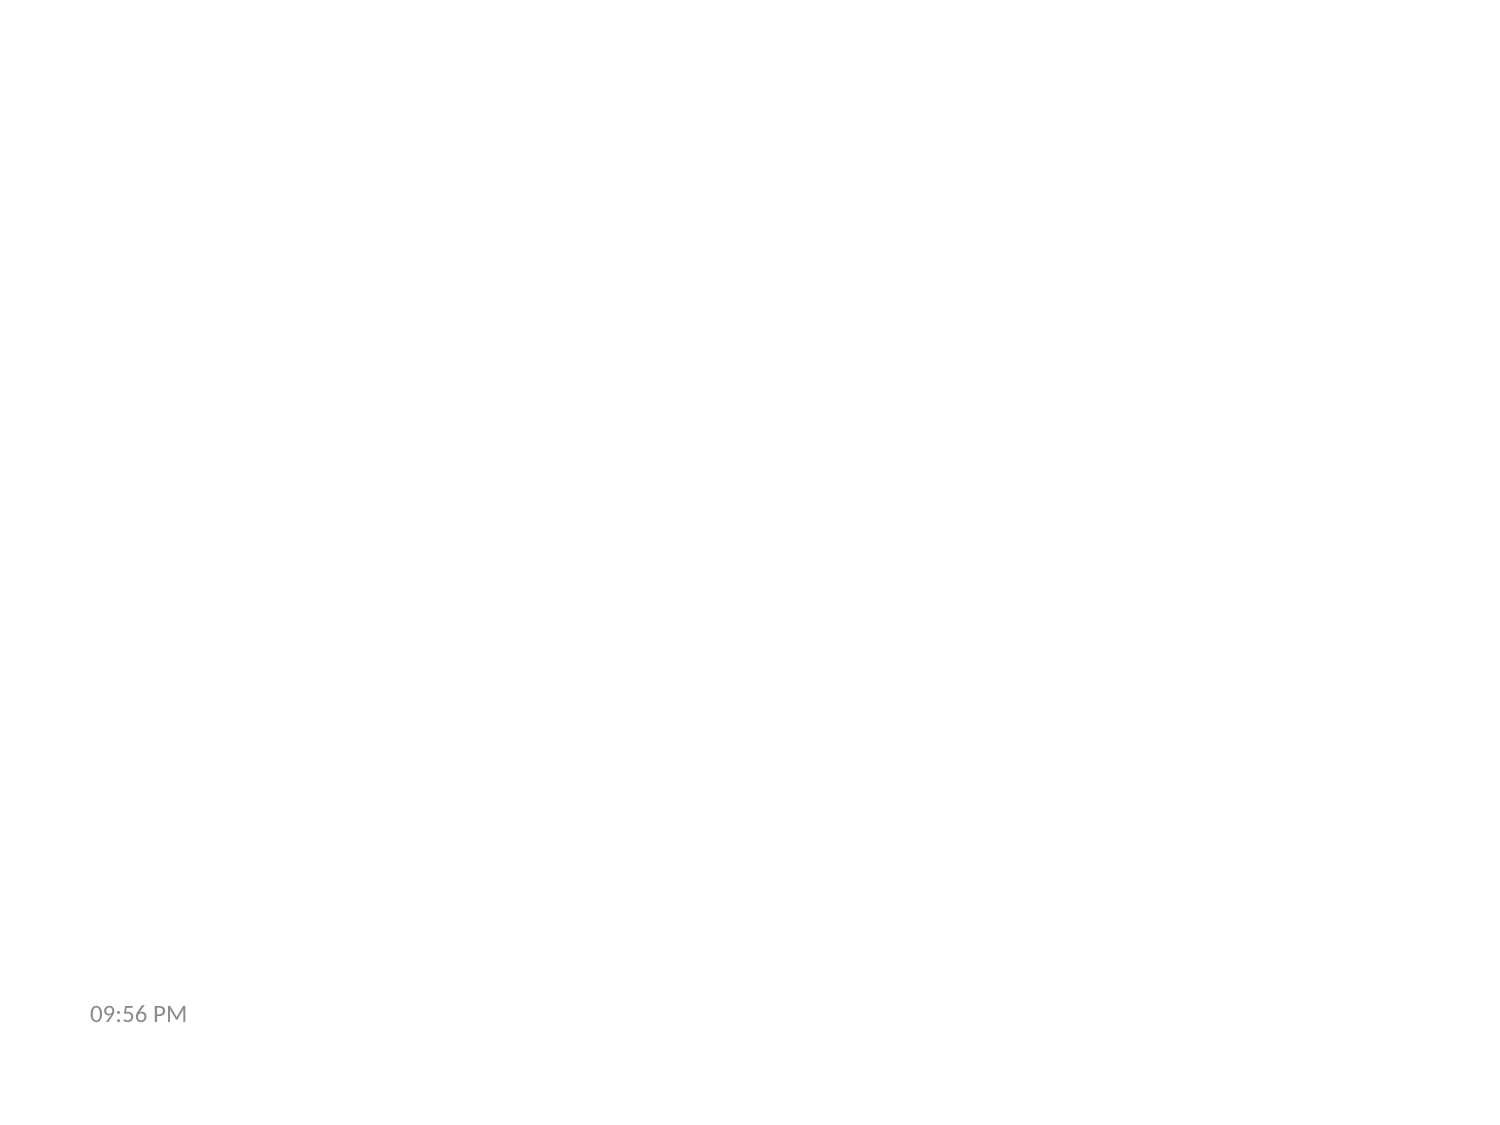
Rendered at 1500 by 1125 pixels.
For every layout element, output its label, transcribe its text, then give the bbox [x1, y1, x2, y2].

text_box 3:35 PM [75, 982, 425, 1043]
